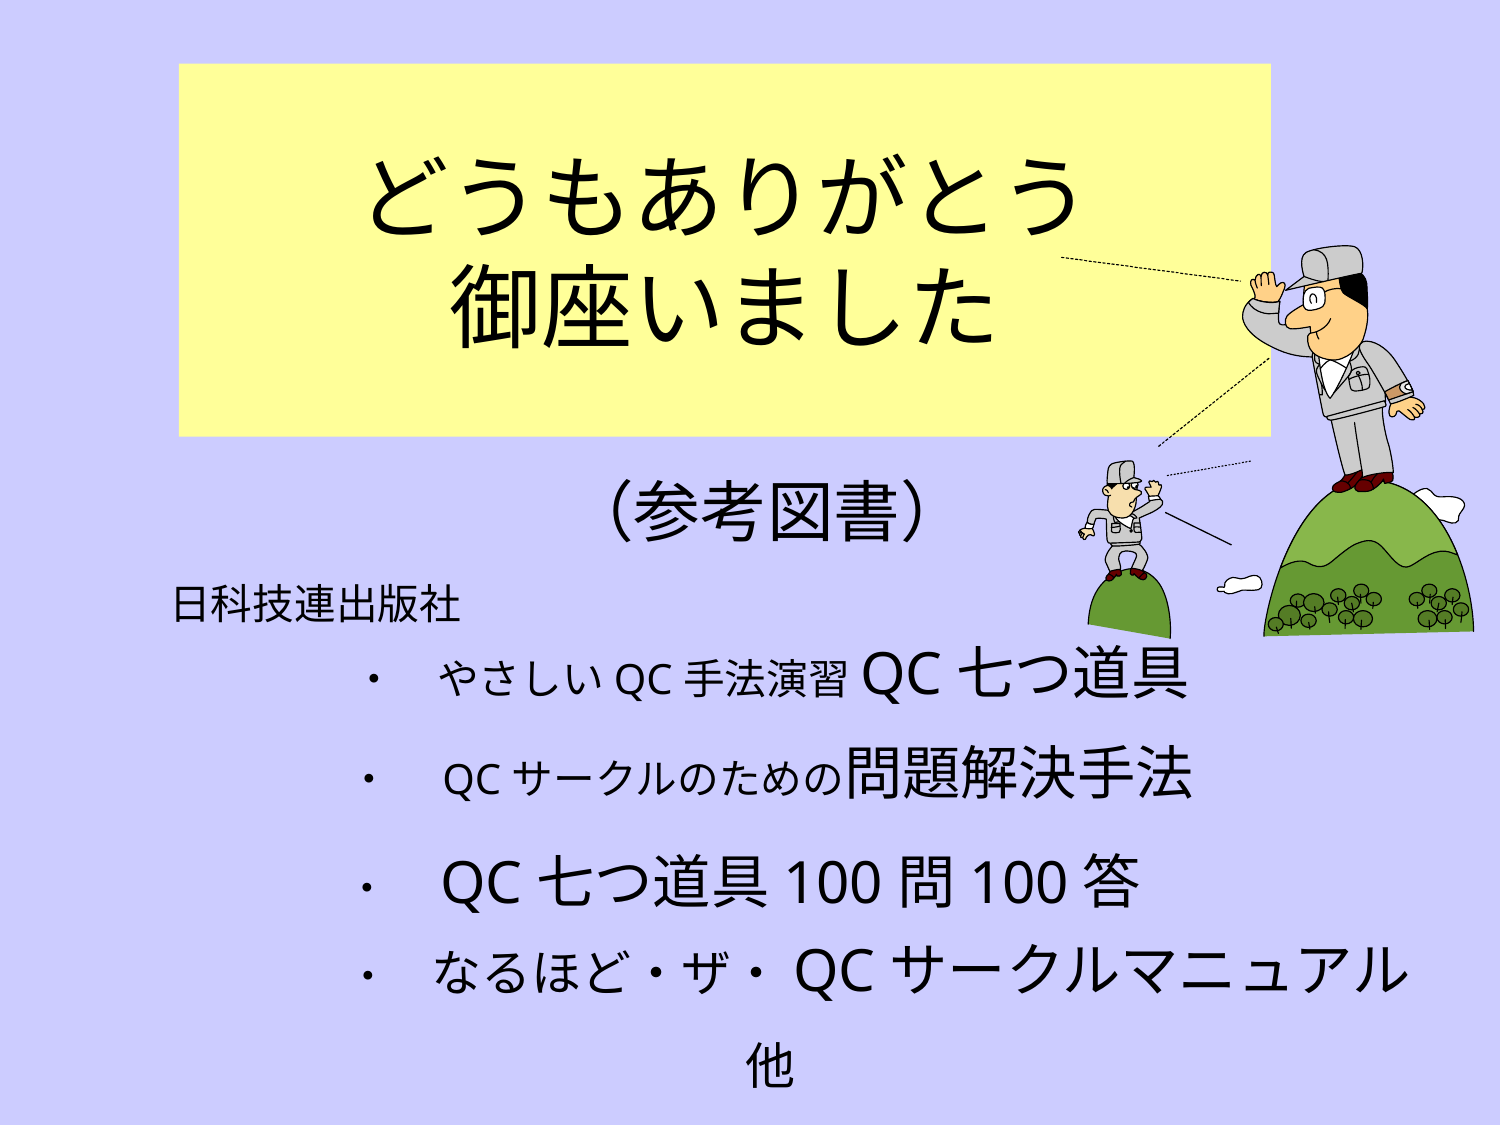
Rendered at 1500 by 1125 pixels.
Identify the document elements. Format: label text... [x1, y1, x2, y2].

title どうもありがとう 御座いました [178, 63, 1271, 437]
text_box （参考図書） [552, 462, 1054, 558]
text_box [154, 569, 1455, 1103]
picture [1059, 242, 1476, 640]
